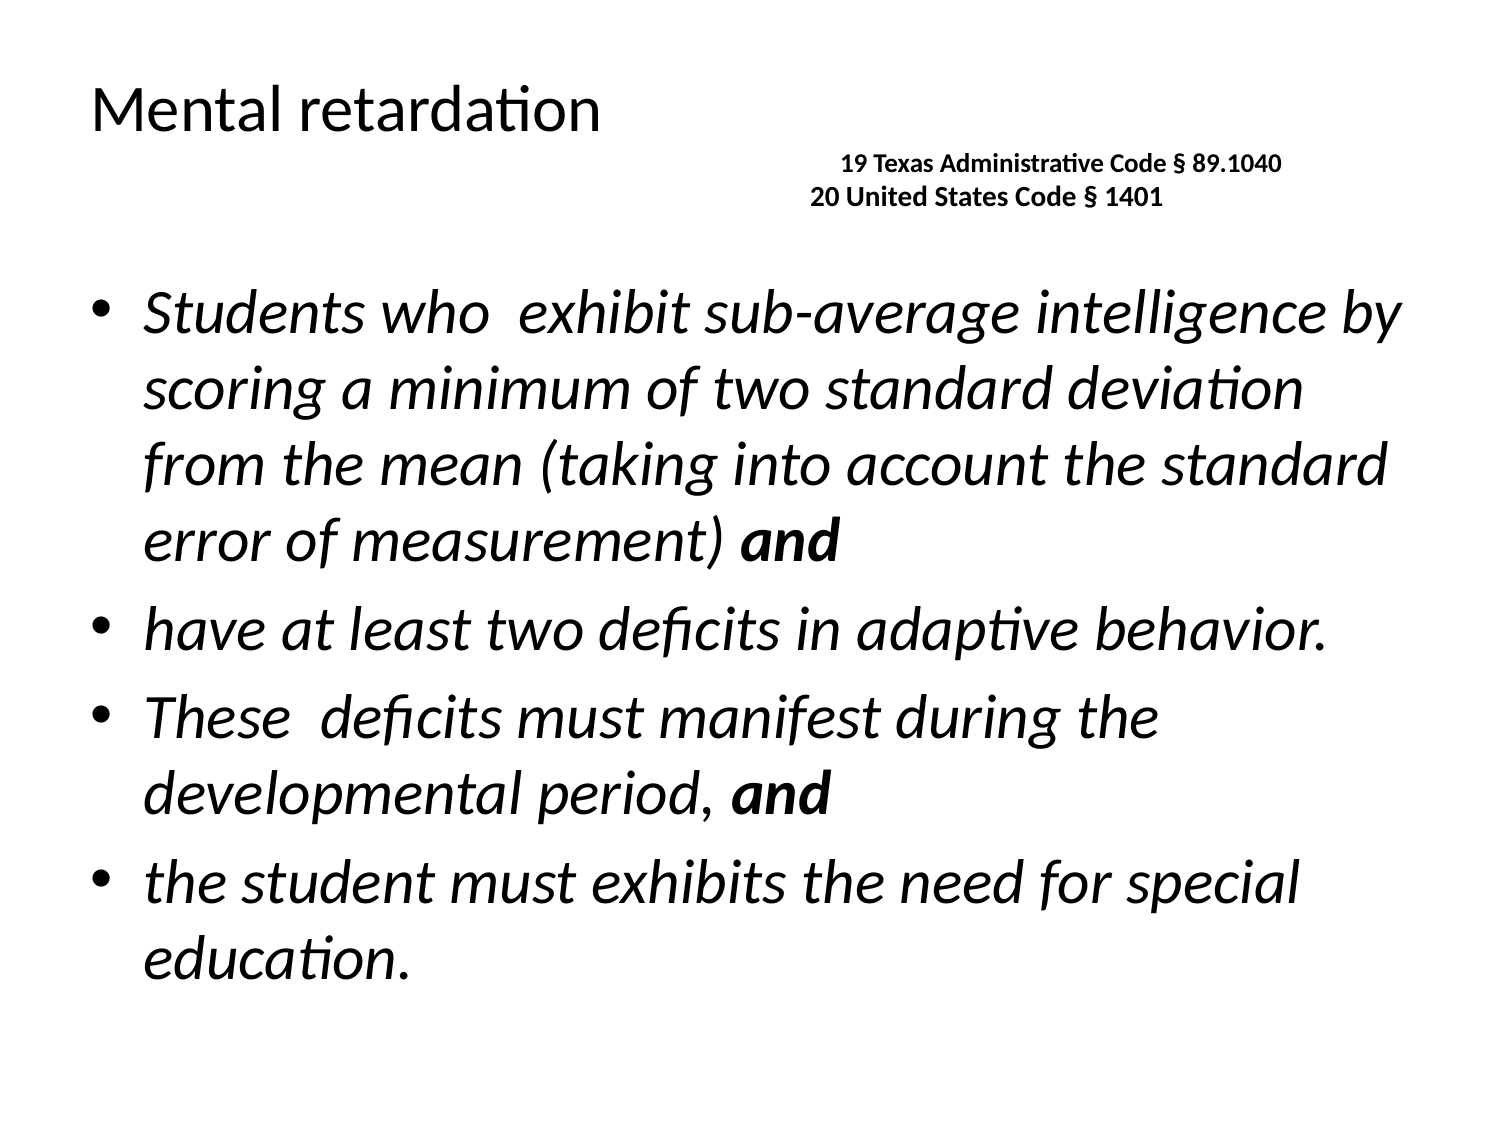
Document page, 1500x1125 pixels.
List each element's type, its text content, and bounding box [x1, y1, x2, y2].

title Mental retardation 19 Texas Administrative Code § 89.1040 20 United States Code § 1401 [75, 45, 1425, 233]
list Students who exhibit sub-average intelligence by scoring a minimum of two standard deviation from the mean (taking into account the standard error of measurement) and have at least two deficits in adaptive behavior. These deficits must manifest during the developmental period, and the student must exhibits the need for special education. [75, 262, 1425, 1005]
